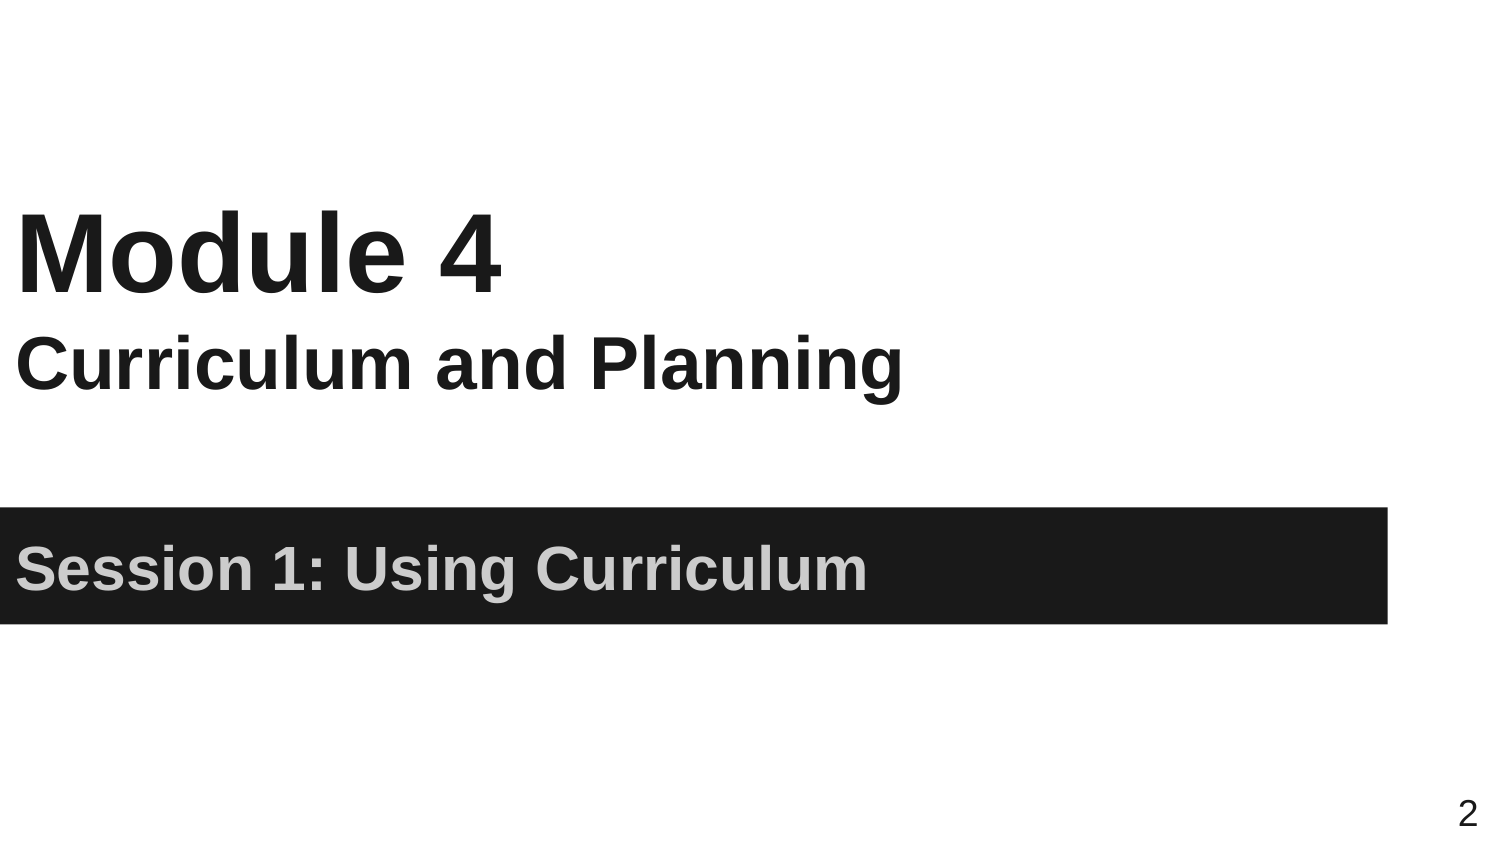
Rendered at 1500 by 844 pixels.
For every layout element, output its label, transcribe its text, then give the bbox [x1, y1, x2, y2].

slide_number 2 [1403, 779, 1494, 844]
title Module 4 Curriculum and Planning [0, 143, 1500, 420]
subtitle Session 1: Using Curriculum [0, 507, 1388, 625]
